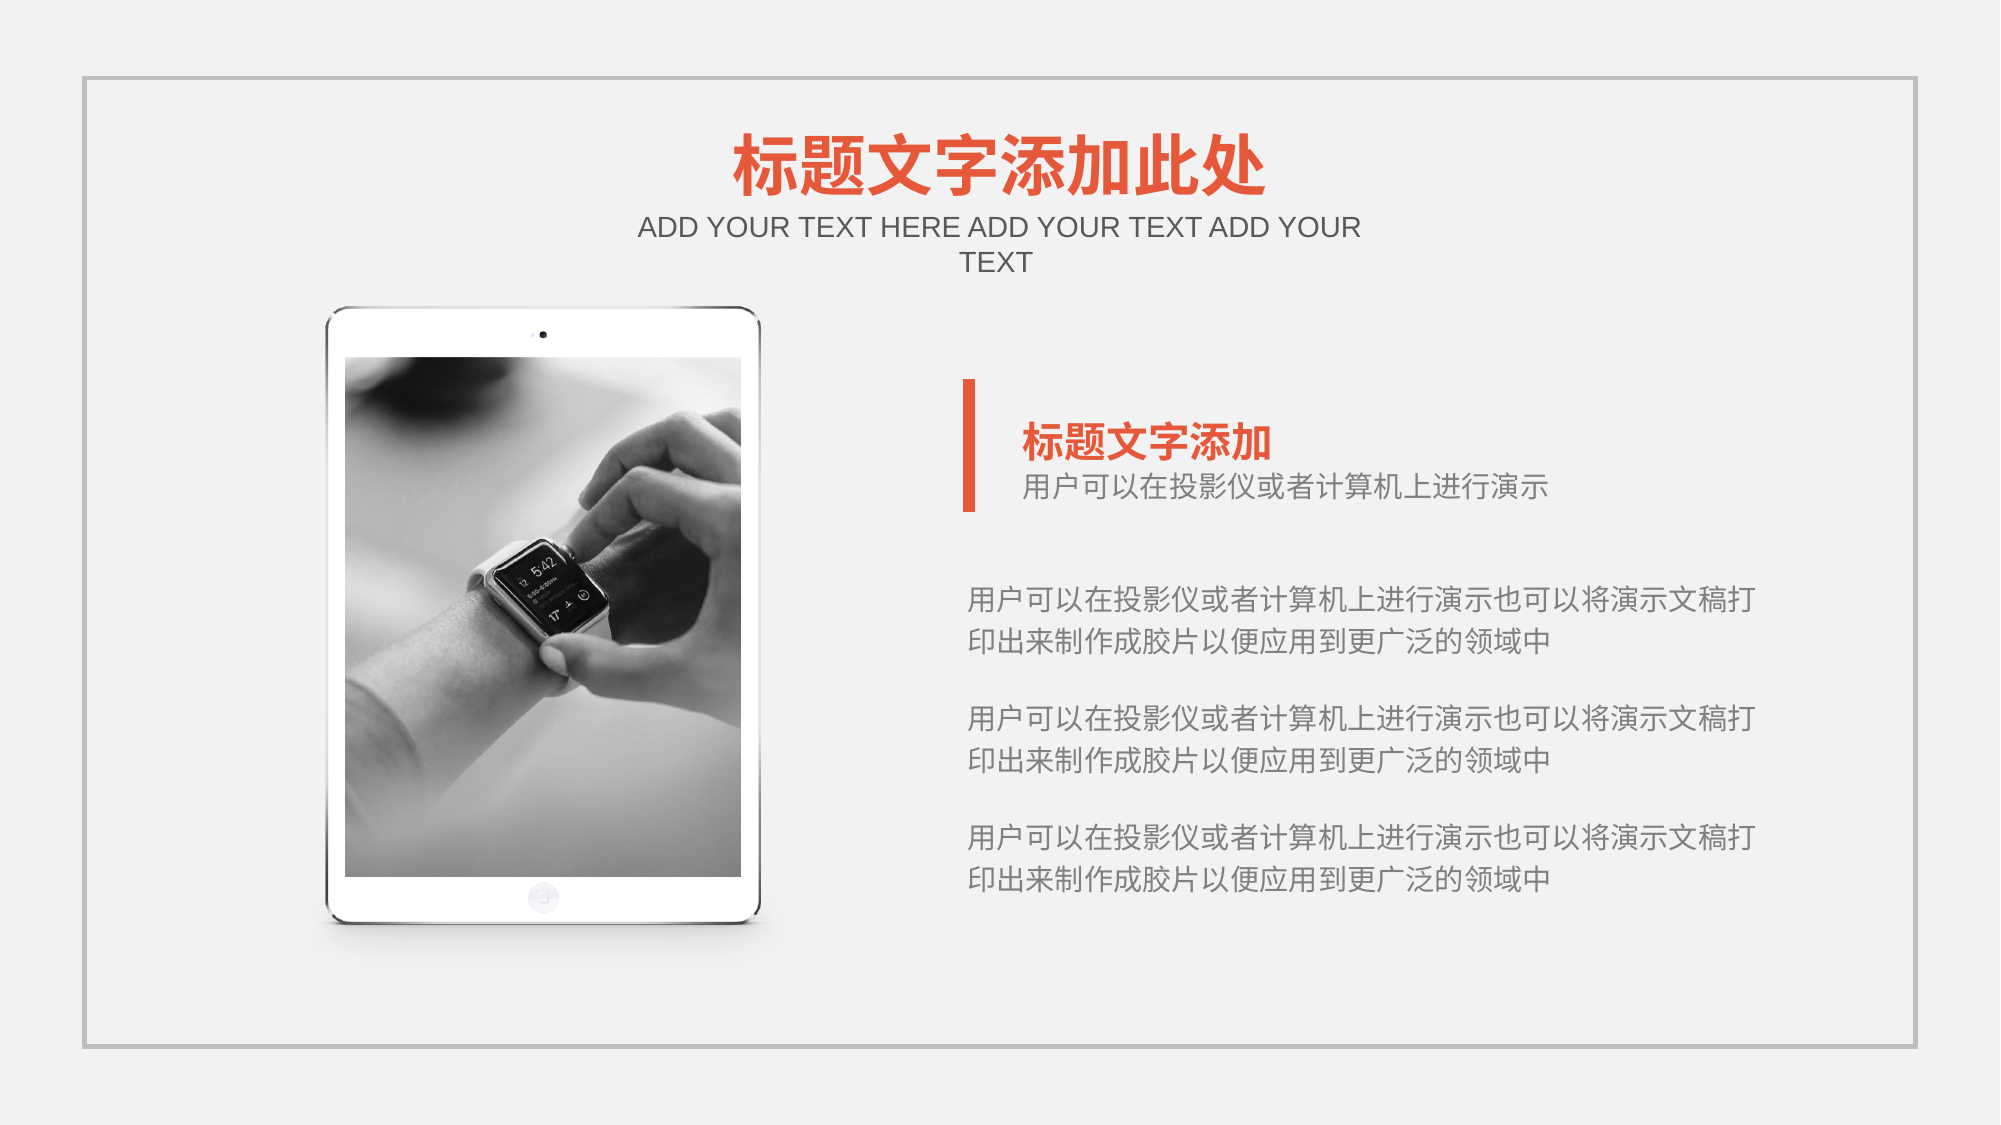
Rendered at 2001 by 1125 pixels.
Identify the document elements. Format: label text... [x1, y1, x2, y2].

text_box 用户可以在投影仪或者计算机上进行演示也可以将演示文稿打印出来制作成胶片以便应用到更广泛的领域中 [952, 567, 1798, 666]
text_box ADD YOUR TEXT HERE ADD YOUR TEXT ADD YOUR TEXT [599, 201, 1401, 286]
picture [296, 272, 784, 971]
text_box 用户可以在投影仪或者计算机上进行演示也可以将演示文稿打印出来制作成胶片以便应用到更广泛的领域中 [952, 686, 1798, 785]
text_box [1008, 398, 1798, 512]
text_box 标题文字添加此处 [718, 116, 1282, 201]
text_box 用户可以在投影仪或者计算机上进行演示也可以将演示文稿打印出来制作成胶片以便应用到更广泛的领域中 [952, 804, 1798, 904]
